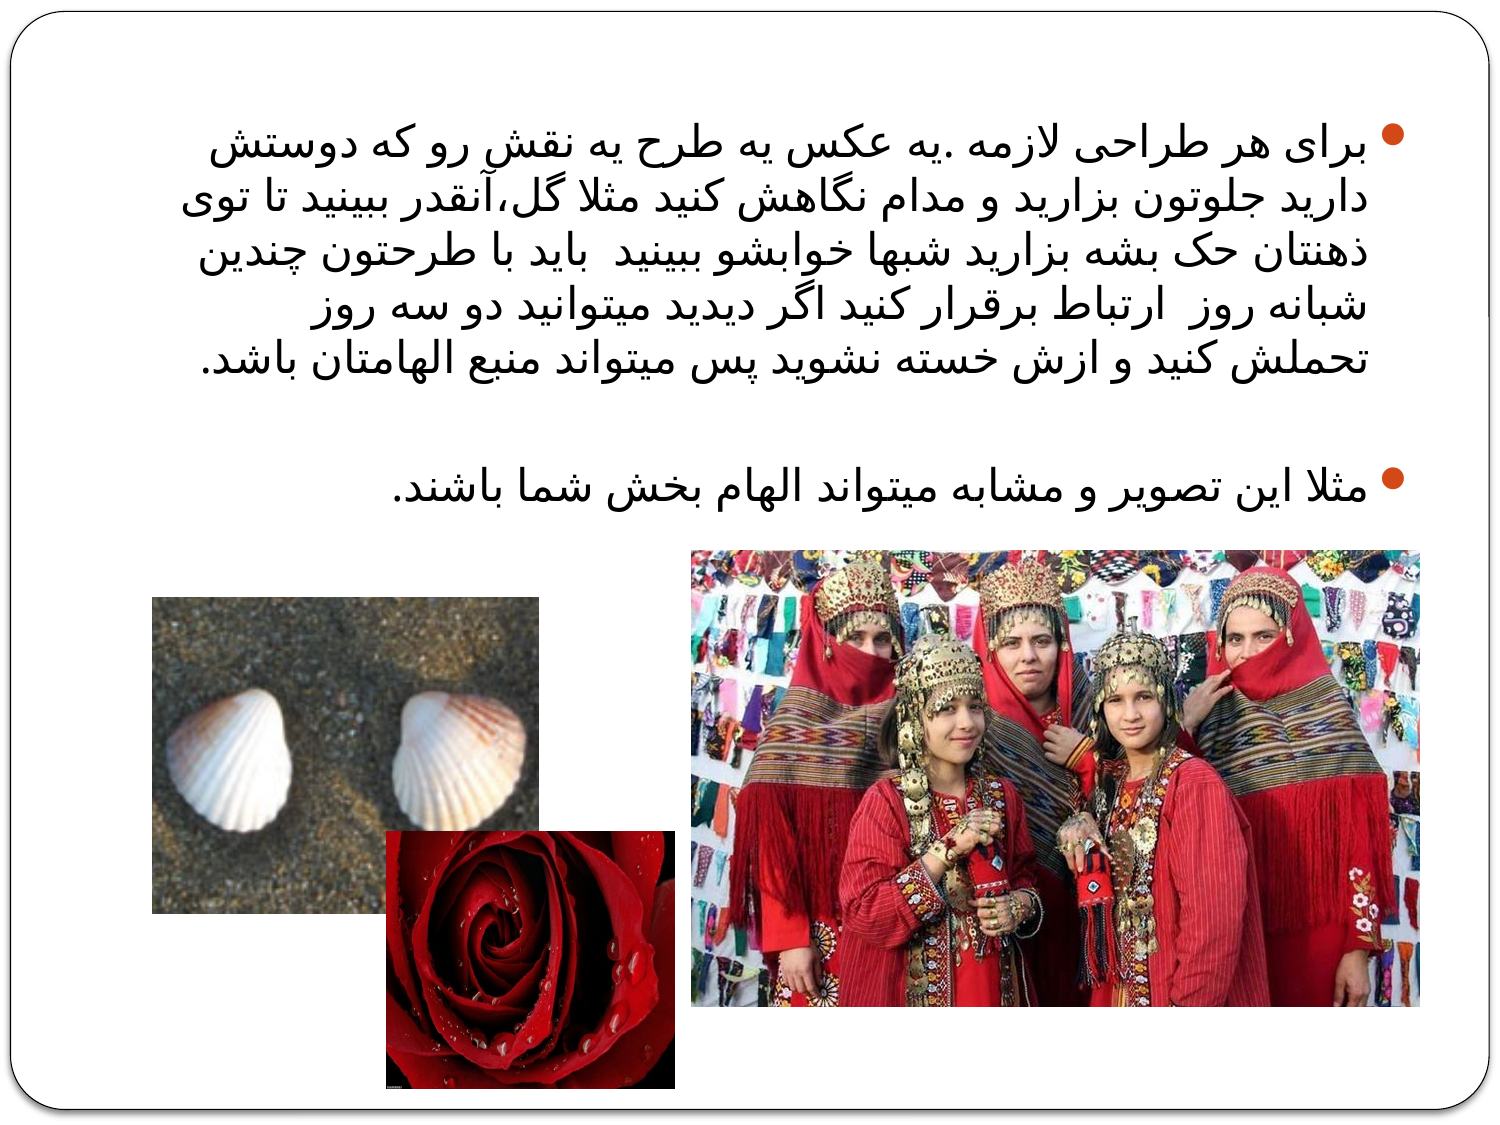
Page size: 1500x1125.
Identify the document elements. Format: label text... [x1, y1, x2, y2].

picture [152, 597, 675, 1089]
list برای هر طراحی لازمه .یه عکس یه طرح یه نقش رو که دوستش دارید جلوتون بزارید و مدام نگاهش کنید مثلا گل،آنقدر ببینید تا توی ذهنتان حک بشه بزارید شبها خوابشو ببینید باید با طرحتون چندین شبانه روز ارتباط برقرار کنید اگر دیدید میتوانید دو سه روز تحملش کنید و ازش خسته نشوید پس میتواند منبع الهامتان باشد. مثلا اين تصوير و مشابه ميتواند الهام بخش شما باشند. [150, 105, 1425, 551]
picture [691, 550, 1420, 1007]
